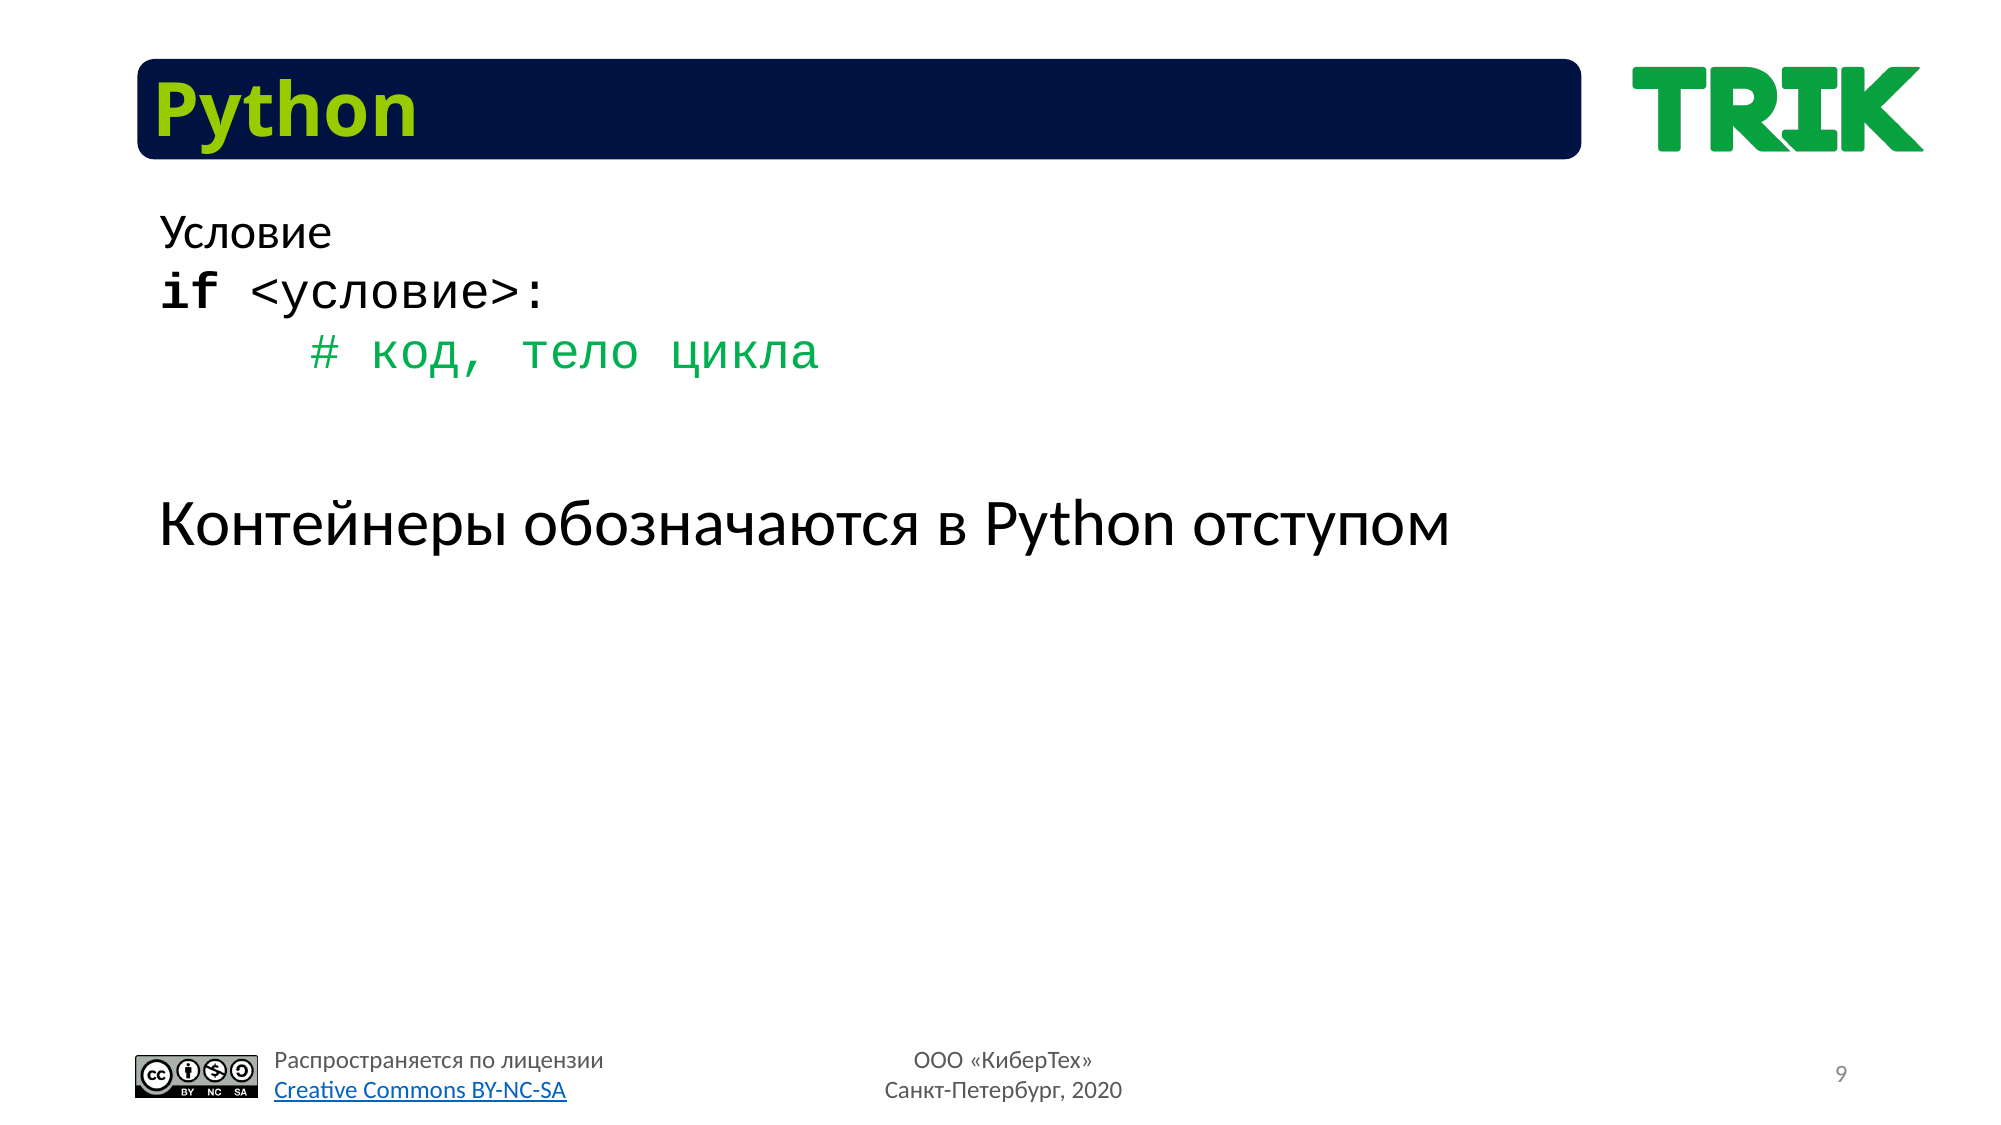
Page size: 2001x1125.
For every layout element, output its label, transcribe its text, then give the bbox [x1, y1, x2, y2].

title Python [137, 61, 1582, 163]
text_box Условие if <условие>: # код, тело цикла Контейнеры обозначаются в Python отступом [144, 191, 1575, 994]
picture [1631, 64, 1924, 154]
slide_number 9 [1412, 1042, 1863, 1103]
picture [135, 1055, 258, 1098]
